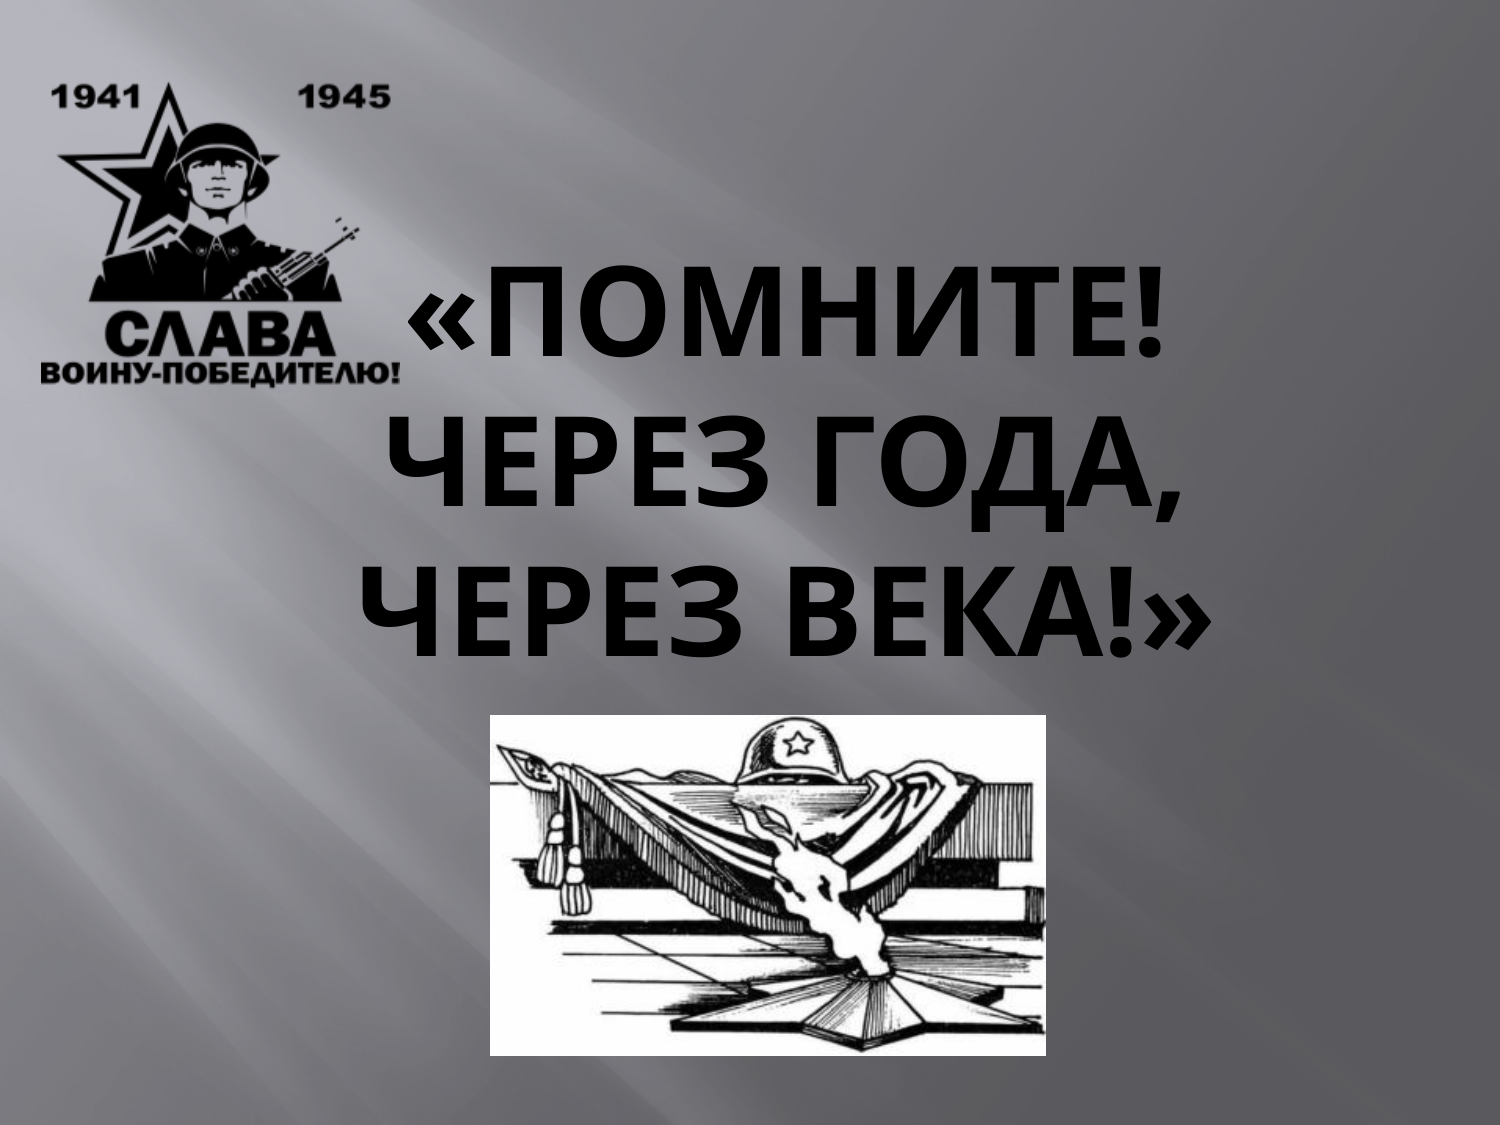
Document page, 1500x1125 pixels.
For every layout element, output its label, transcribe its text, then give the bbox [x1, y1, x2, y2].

picture [40, 77, 400, 391]
picture [489, 715, 1046, 1056]
title «ПОМНИТЕ! ЧЕРЕЗ ГОДА, ЧЕРЕЗ ВЕКА!» [277, 208, 1295, 705]
